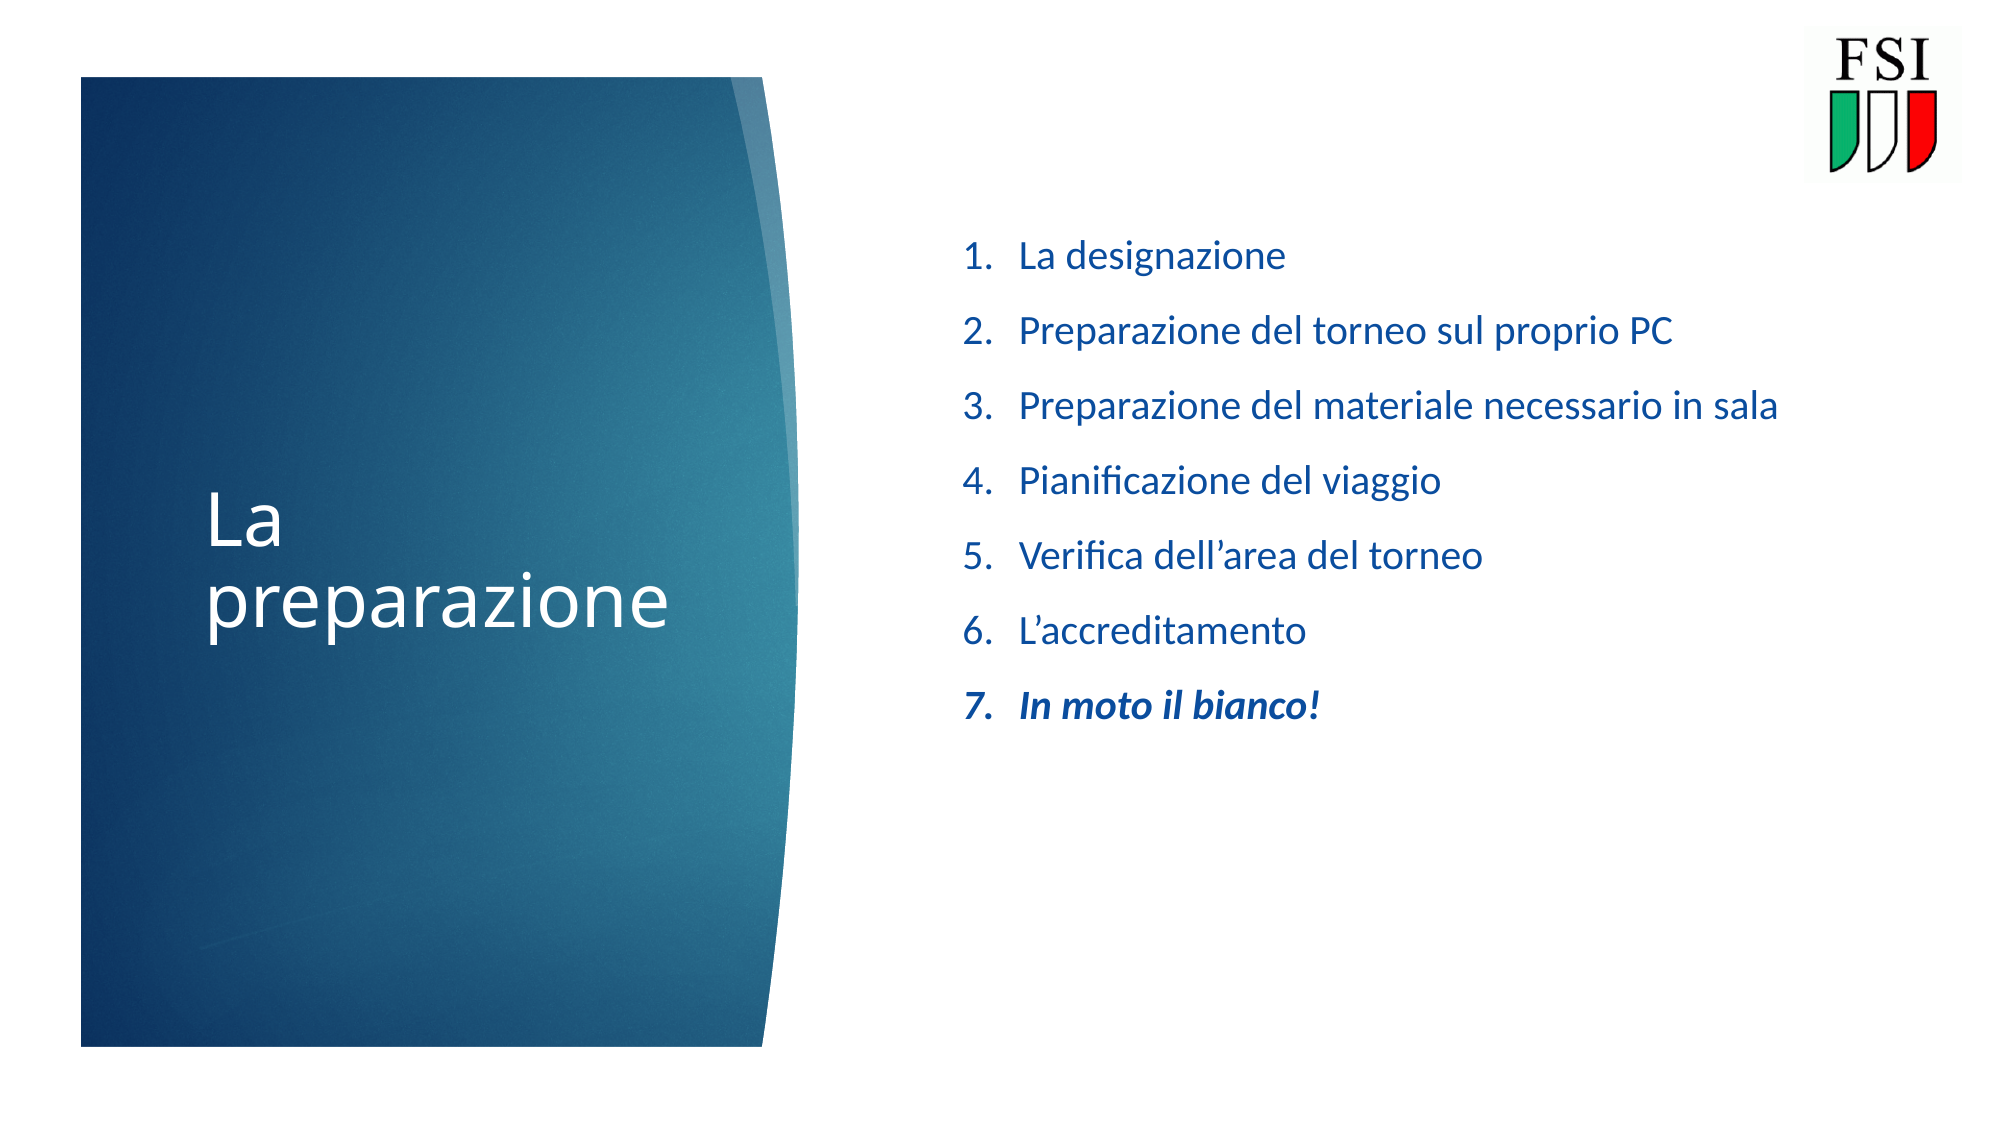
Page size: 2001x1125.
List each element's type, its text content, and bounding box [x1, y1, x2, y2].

title La preparazione [189, 375, 754, 750]
slide_number 3 [1698, 48, 1836, 175]
text_box La designazione Preparazione del torneo sul proprio PC Preparazione del materiale necessario in sala Pianificazione del viaggio Verifica dell’area del torneo L’accreditamento In moto il bianco! [947, 195, 1795, 735]
picture [1804, 26, 1962, 183]
